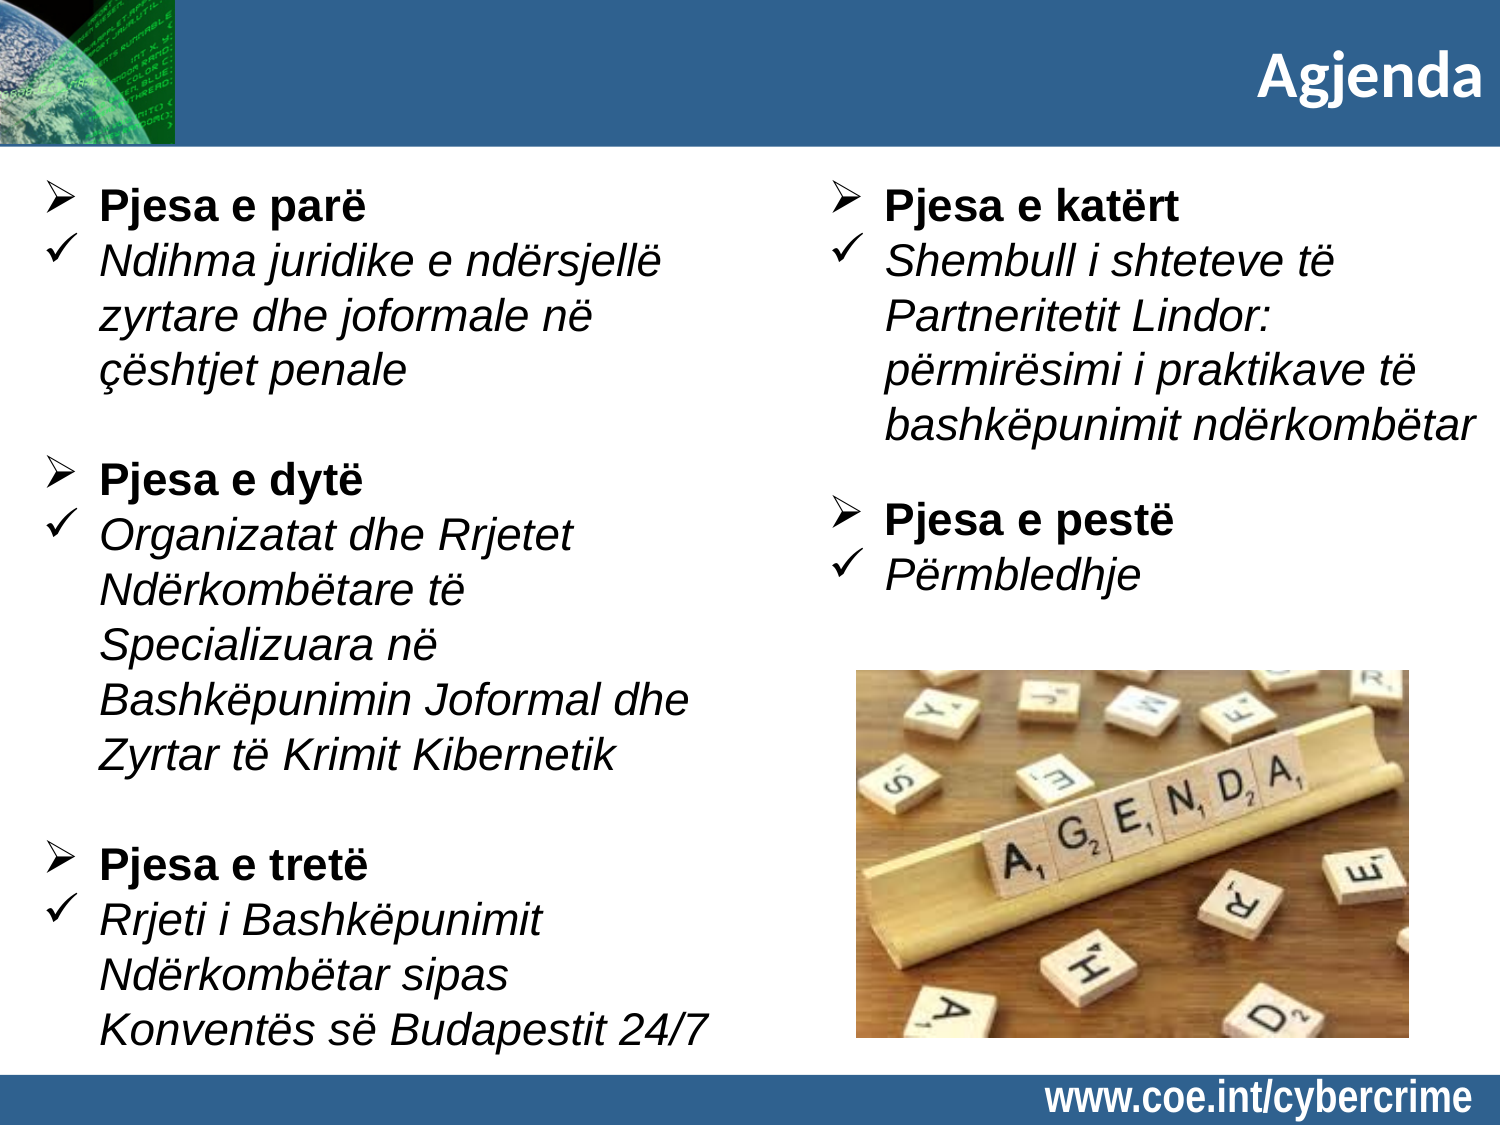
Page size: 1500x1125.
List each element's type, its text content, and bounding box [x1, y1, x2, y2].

text_box Pjesa e katërt Shembull i shteteve të Partneritetit Lindor: përmirësimi i praktikave të bashkëpunimit ndërkombëtar Pjesa e pestë Përmbledhje [813, 167, 1500, 608]
picture [855, 669, 1409, 1039]
text_box www.coe.int/cybercrime [1030, 1059, 1500, 1125]
picture [0, 0, 175, 144]
text_box [0, 1073, 1030, 1125]
text_box Agjenda [177, 0, 1500, 149]
text_box Pjesa e parë Ndihma juridike e ndërsjellë zyrtare dhe joformale në çështjet penale Pjesa e dytë Organizatat dhe Rrjetet Ndërkombëtare të Specializuara në Bashkëpunimin Joformal dhe Zyrtar të Krimit Kibernetik Pjesa e tretë Rrjeti i Bashkëpunimit Ndërkombëtar sipas Konventës së Budapestit 24/7 [28, 167, 729, 1118]
